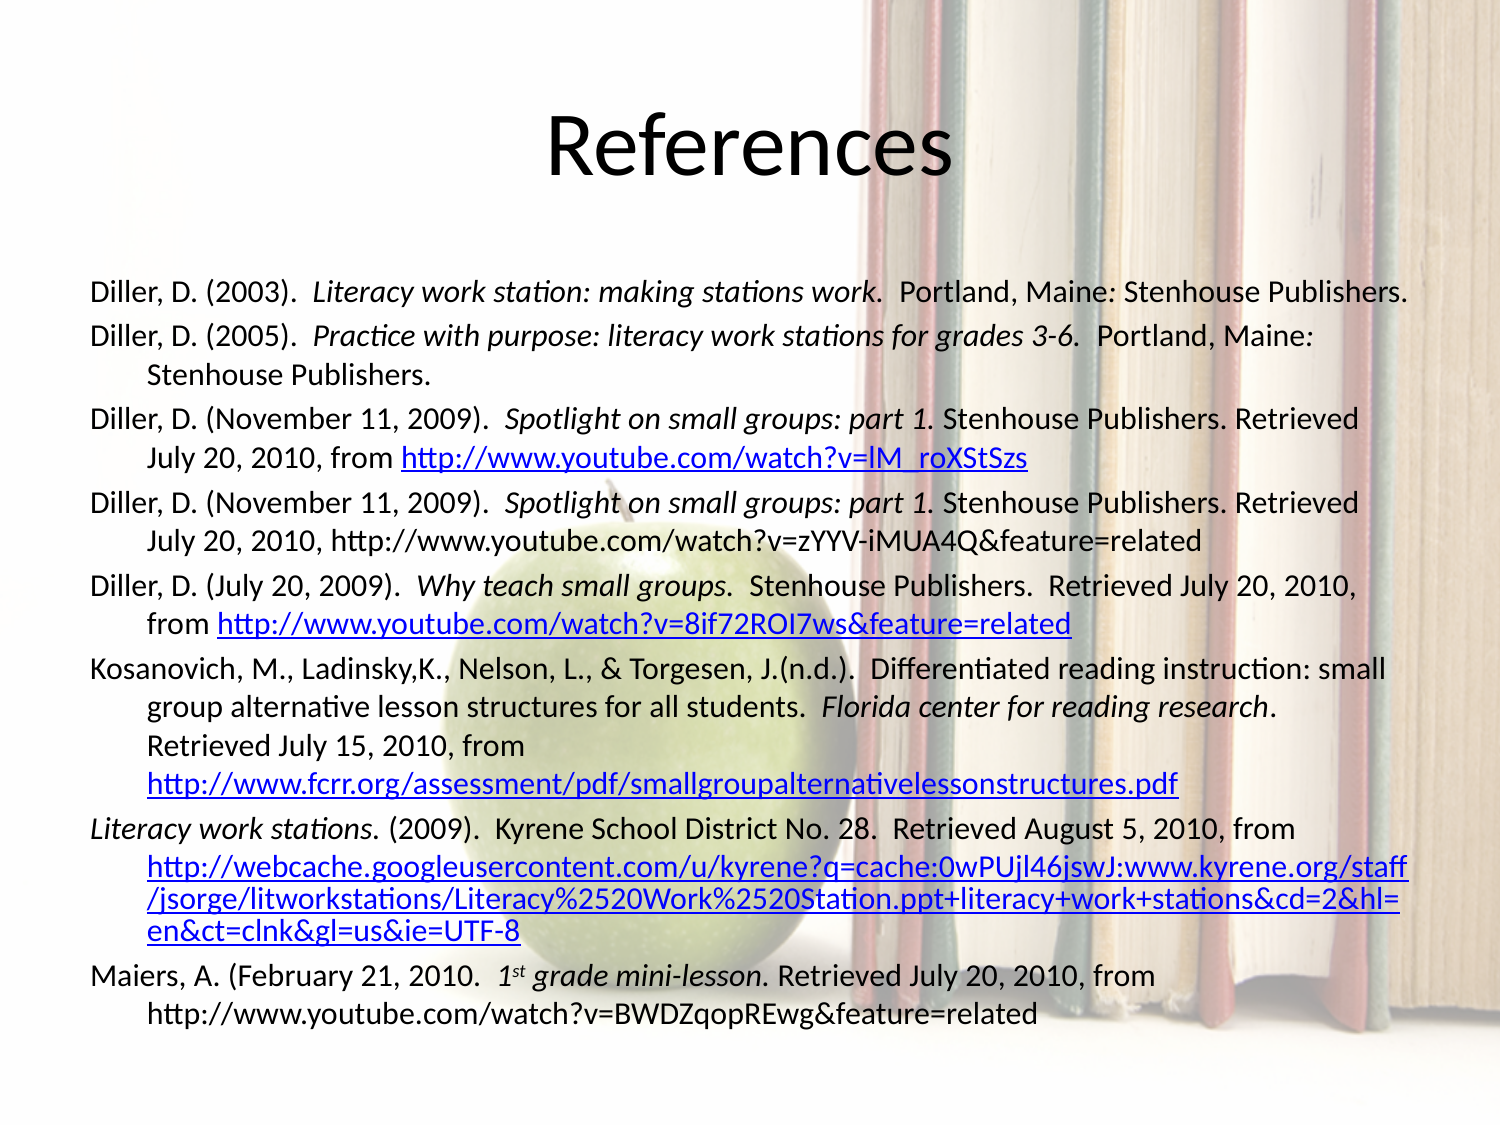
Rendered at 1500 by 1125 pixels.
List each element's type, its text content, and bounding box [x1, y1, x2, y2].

title References [74, 44, 1426, 233]
list Diller, D. (2003). Literacy work station: making stations work. Portland, Maine: Stenhouse Publishers. Diller, D. (2005). Practice with purpose: literacy work stations for grades 3-6. Portland, Maine: Stenhouse Publishers. Diller, D. (November 11, 2009). Spotlight on small groups: part 1. Stenhouse Publishers. Retrieved July 20, 2010, from http://www.youtube.com/watch?v=lM_roXStSzs Diller, D. (November 11, 2009). Spotlight on small groups: part 1. Stenhouse Publishers. Retrieved July 20, 2010, http://www.youtube.com/watch?v=zYYV-iMUA4Q&feature=related Diller, D. (July 20, 2009). Why teach small groups. Stenhouse Publishers. Retrieved July 20, 2010, from http://www.youtube.com/watch?v=8if72ROI7ws&feature=related Kosanovich, M., Ladinsky,K., Nelson, L., & Torgesen, J.(n.d.). Differentiated reading instruction: small group alternative lesson structures for all students. Florida center for reading research. Retrieved July 15, 2010, from http://www.fcrr.org/assessment/pdf/smallgroupalternativelessonstructures.pdf Literacy work stations. (2009). Kyrene School District No. 28. Retrieved August 5, 2010, from http://webcache.googleusercontent.com/u/kyrene?q=cache:0wPUjl46jswJ:www.kyrene.org/staff/jsorge/litworkstations/Literacy%2520Work%2520Station.ppt+literacy+work+stations&cd=2&hl=en&ct=clnk&gl=us&ie=UTF-8 Maiers, A. (February 21, 2010. 1st grade mini-lesson. Retrieved July 20, 2010, from http://www.youtube.com/watch?v=BWDZqopREwg&feature=related [74, 262, 1426, 1006]
